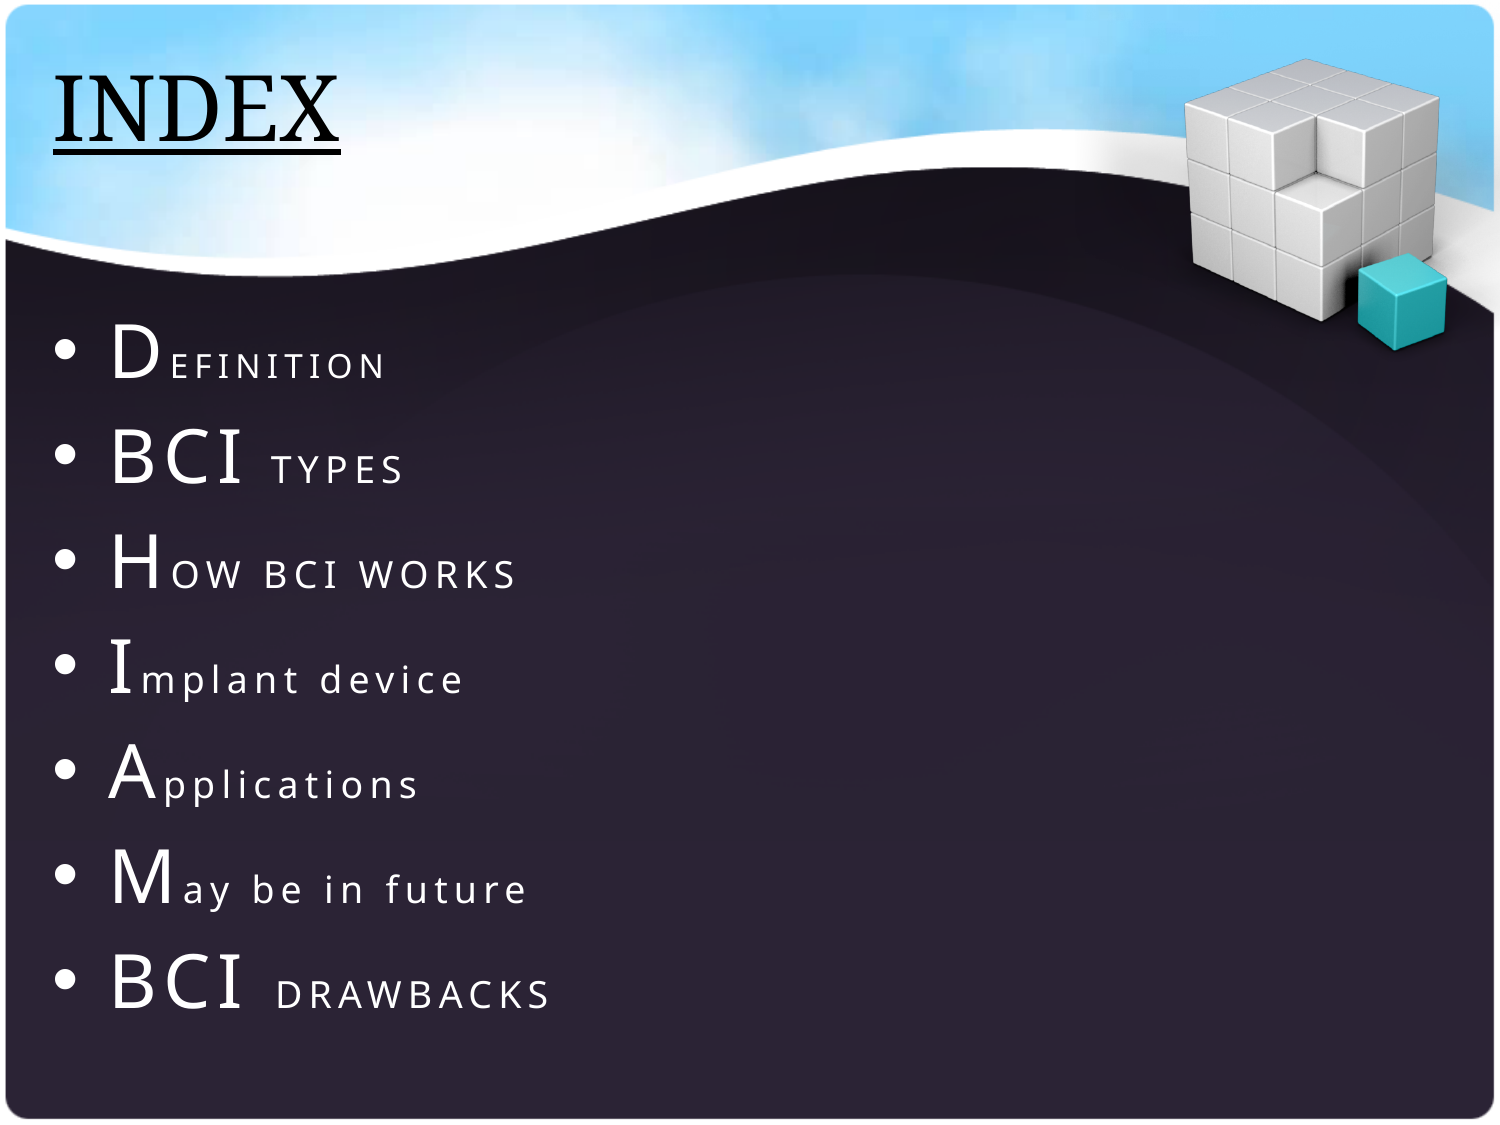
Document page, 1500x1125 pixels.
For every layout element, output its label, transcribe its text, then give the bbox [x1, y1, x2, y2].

title INDEX [37, 10, 1188, 200]
picture [0, 0, 1500, 1125]
list DEFINITION BCI TYPES HOW BCI WORKS Implant device Applications May be in future BCI DRAWBACKS [37, 295, 1463, 963]
